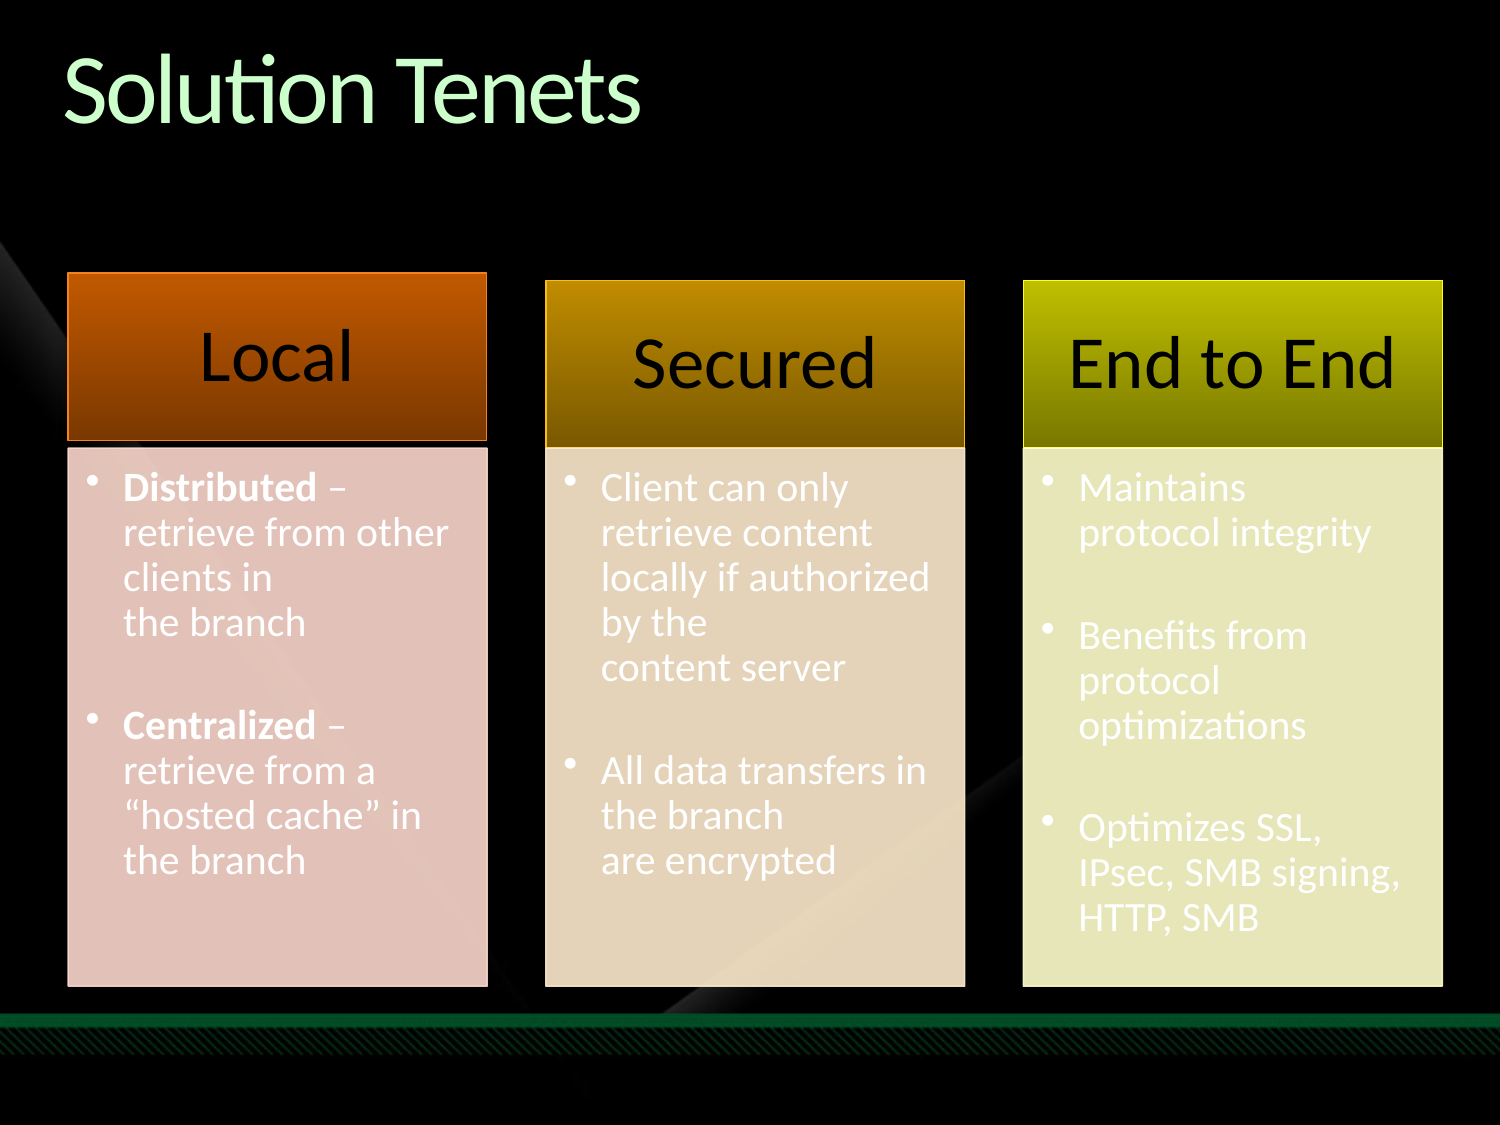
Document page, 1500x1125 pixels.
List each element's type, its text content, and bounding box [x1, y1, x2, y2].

title Solution Tenets [62, 37, 1438, 147]
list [67, 235, 1444, 1032]
picture [0, 0, 1500, 1125]
